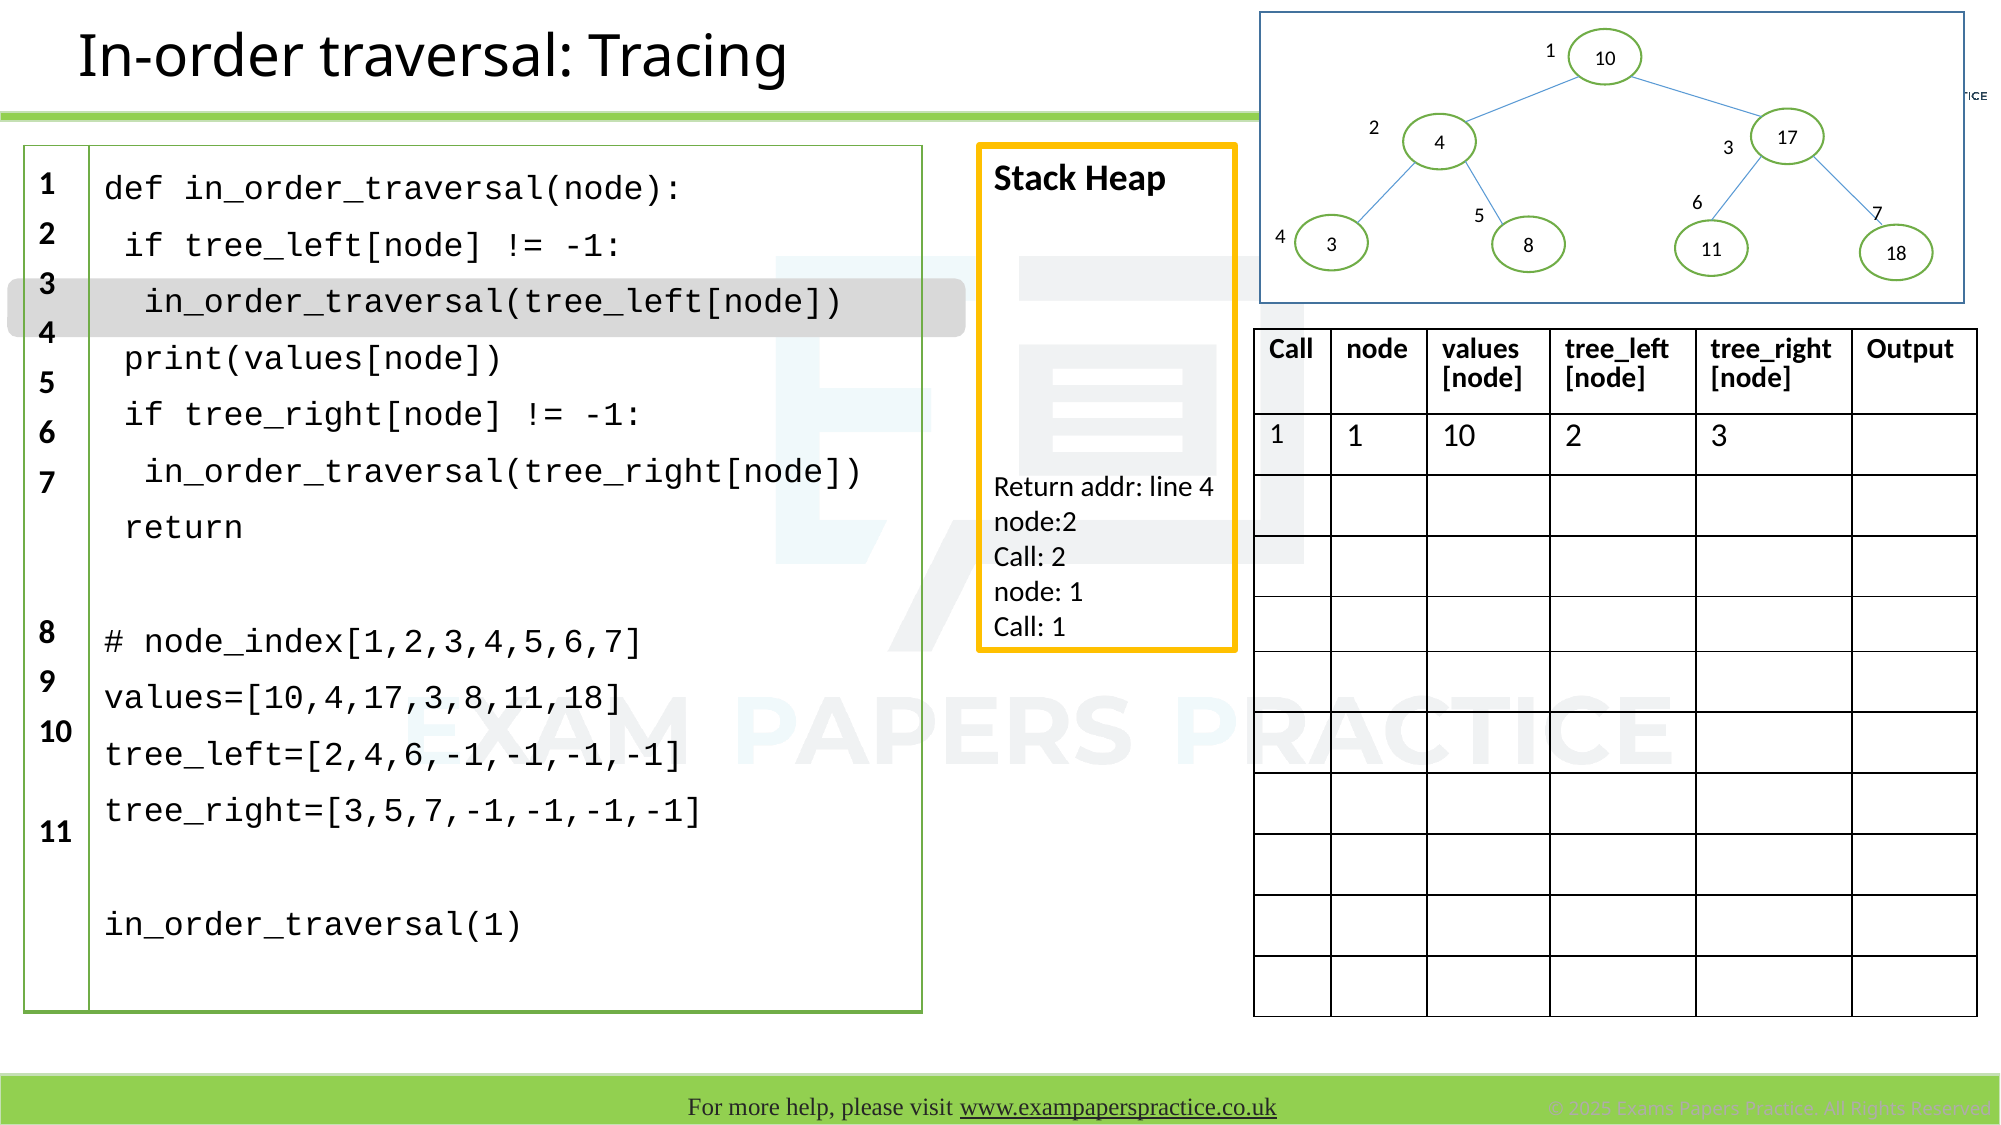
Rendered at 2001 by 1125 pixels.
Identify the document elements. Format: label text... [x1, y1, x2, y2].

table_cell [1853, 957, 1976, 1016]
table_cell [1332, 652, 1426, 711]
table_header 1 2 3 4 5 6 7 8 9 10 11 [25, 146, 88, 1010]
table_cell [1332, 774, 1426, 833]
table_cell [1551, 537, 1695, 596]
table_cell 10 [1428, 415, 1549, 474]
table_cell [1428, 597, 1549, 651]
table_cell [1853, 713, 1976, 772]
table_cell [1428, 835, 1549, 894]
table_header def in_order_traversal(node): if tree_left[node] != -1: in_order_traversal(tree_left[node]) print(values[node]) if tree_right[node] != -1: in_order_traversal(tree_right[node]) return # node_index[1,2,3,4,5,6,7] values=[10,4,17,3,8,11,18] tree_left=[2,4,6,-1,-1,-1,-1] tree_right=[3,5,7,-1,-1,-1,-1] in_order_traversal(1) [90, 146, 921, 1010]
table_cell [1697, 713, 1851, 772]
table_header Output [1853, 330, 1976, 413]
table_cell [1255, 476, 1330, 535]
table_cell [1551, 652, 1695, 711]
table_cell [1697, 957, 1851, 1016]
table_cell [1853, 774, 1976, 833]
table_cell [1551, 476, 1695, 535]
table_cell [1853, 476, 1976, 535]
table_cell [1551, 896, 1695, 955]
table_cell [1853, 835, 1976, 894]
table_cell [1255, 896, 1330, 955]
table_header tree_left [node] [1551, 330, 1695, 413]
table_cell [1332, 537, 1426, 596]
text_box [923, 278, 966, 338]
table_cell [1255, 774, 1330, 833]
table_cell [1428, 652, 1549, 711]
table_cell [1255, 597, 1330, 651]
table_cell [1697, 476, 1851, 535]
table_cell [1255, 713, 1330, 772]
table_cell [1332, 957, 1426, 1016]
table_cell 3 [1697, 415, 1851, 474]
table_header values [node] [1428, 330, 1549, 413]
table_cell [1853, 896, 1976, 955]
title In-order traversal: Tracing [63, 9, 1405, 106]
table_cell [1428, 774, 1549, 833]
table_cell [1697, 774, 1851, 833]
table_header node [1332, 330, 1426, 413]
table_cell 1 [1255, 415, 1330, 474]
table_cell [1551, 597, 1695, 651]
table_cell [1853, 652, 1976, 711]
table_cell [1332, 597, 1426, 651]
text_box Stack Heap Return addr: line 4 node:2 Call: 2 node: 1 Call: 1 [979, 145, 1236, 650]
table_cell [1697, 597, 1851, 651]
text_box [7, 278, 23, 338]
table_cell [1853, 597, 1976, 651]
table_cell [1255, 652, 1330, 711]
table_cell [1697, 835, 1851, 894]
table_cell [1697, 896, 1851, 955]
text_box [1260, 12, 1965, 303]
table_cell [1332, 713, 1426, 772]
table_cell [1332, 896, 1426, 955]
table_cell [1428, 537, 1549, 596]
table_cell [1428, 896, 1549, 955]
table_cell [1332, 476, 1426, 535]
table_cell [1255, 957, 1330, 1016]
table_cell [1428, 957, 1549, 1016]
table_cell [1551, 957, 1695, 1016]
table_cell [1853, 537, 1976, 596]
table_cell [1255, 537, 1330, 596]
table_cell [1551, 713, 1695, 772]
table_cell [1428, 713, 1549, 772]
table_cell [1697, 652, 1851, 711]
table_header Call [1255, 330, 1330, 413]
table_cell [1697, 537, 1851, 596]
table_cell [1428, 476, 1549, 535]
table_cell [1551, 835, 1695, 894]
table_cell [1853, 415, 1976, 474]
table_cell [1551, 774, 1695, 833]
table_cell 2 [1551, 415, 1695, 474]
table_header tree_right [node] [1697, 330, 1851, 413]
table_cell [1332, 835, 1426, 894]
table_cell [1255, 835, 1330, 894]
table_cell 1 [1332, 415, 1426, 474]
